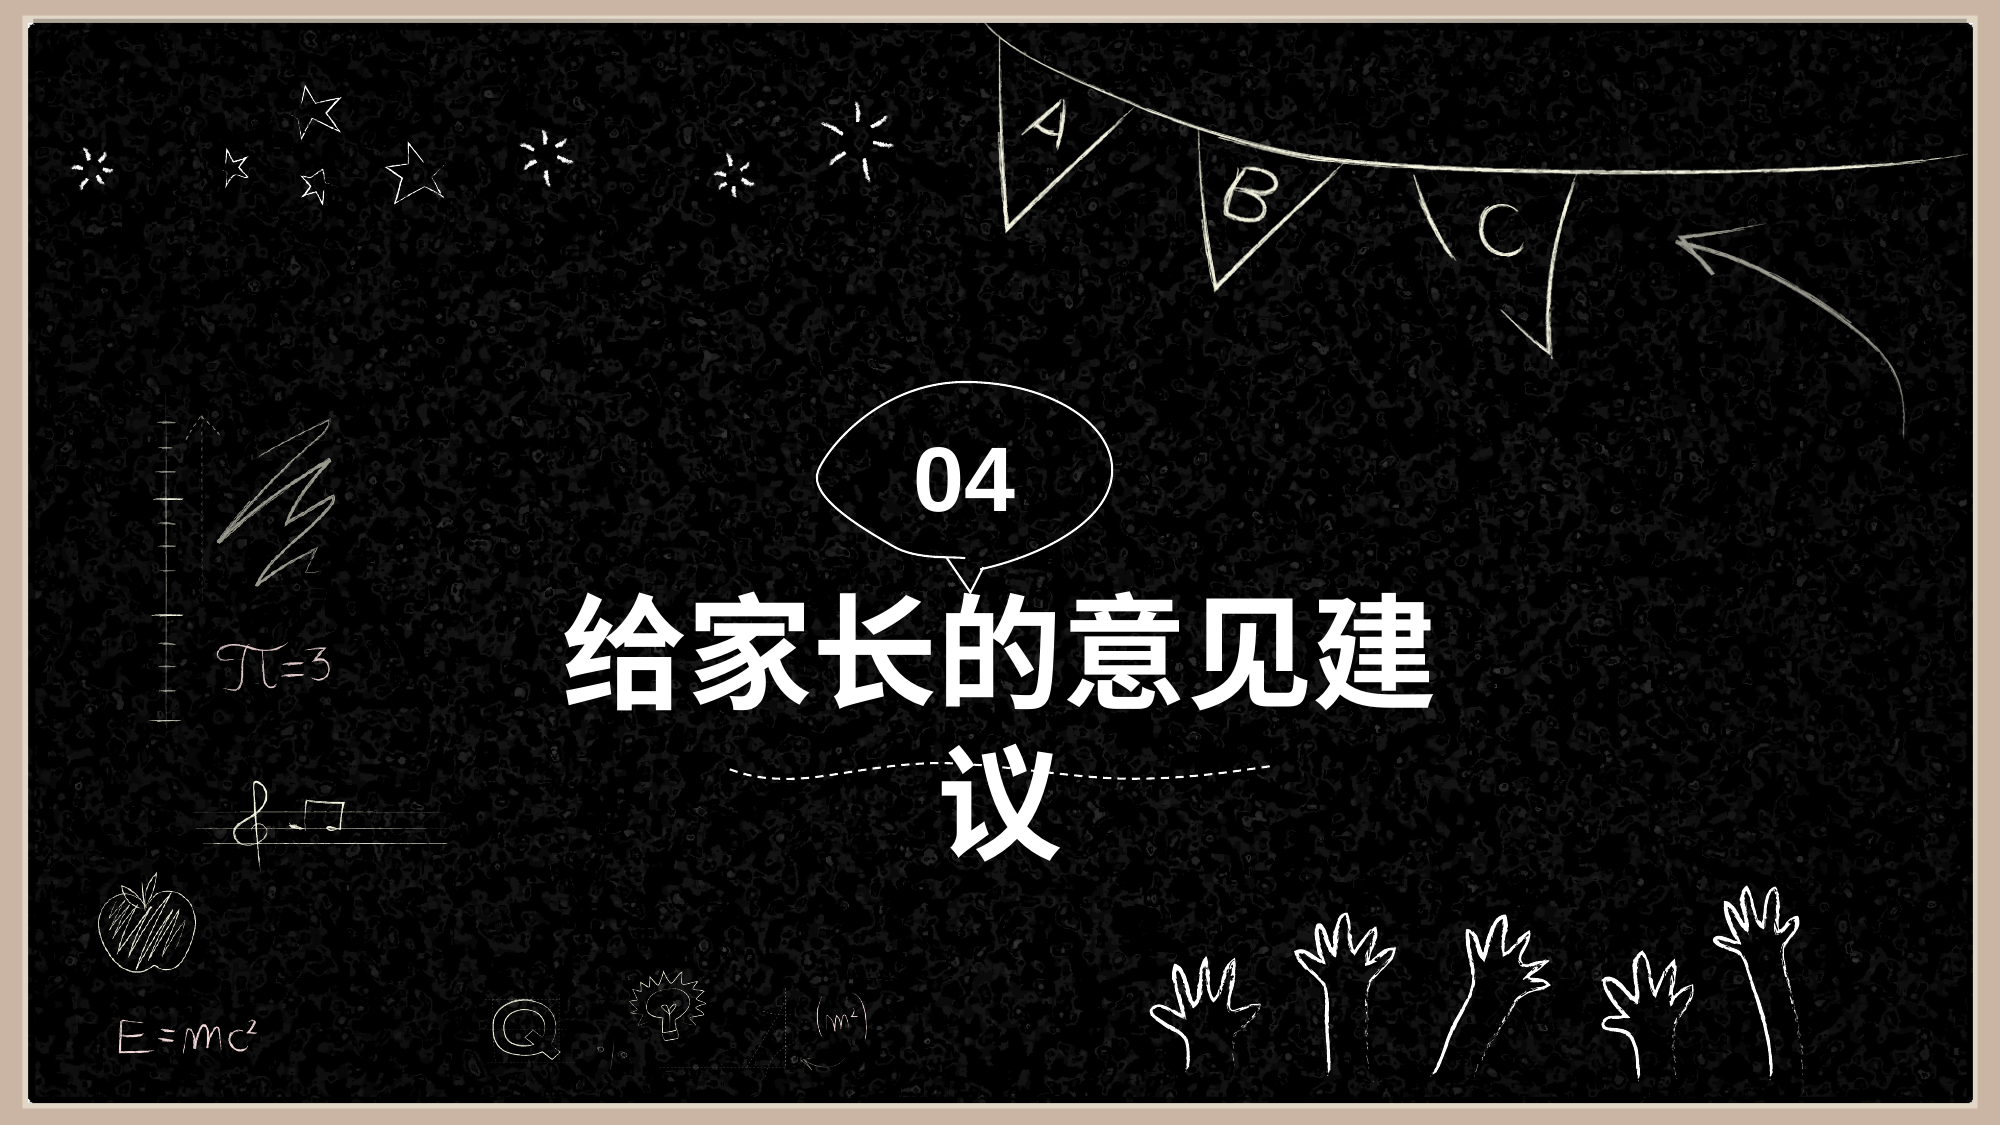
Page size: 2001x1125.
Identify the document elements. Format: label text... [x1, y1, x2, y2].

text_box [1149, 885, 1804, 1092]
picture [0, 0, 2000, 1125]
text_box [816, 381, 1113, 593]
text_box 给家长的意见建议 [529, 567, 1470, 883]
